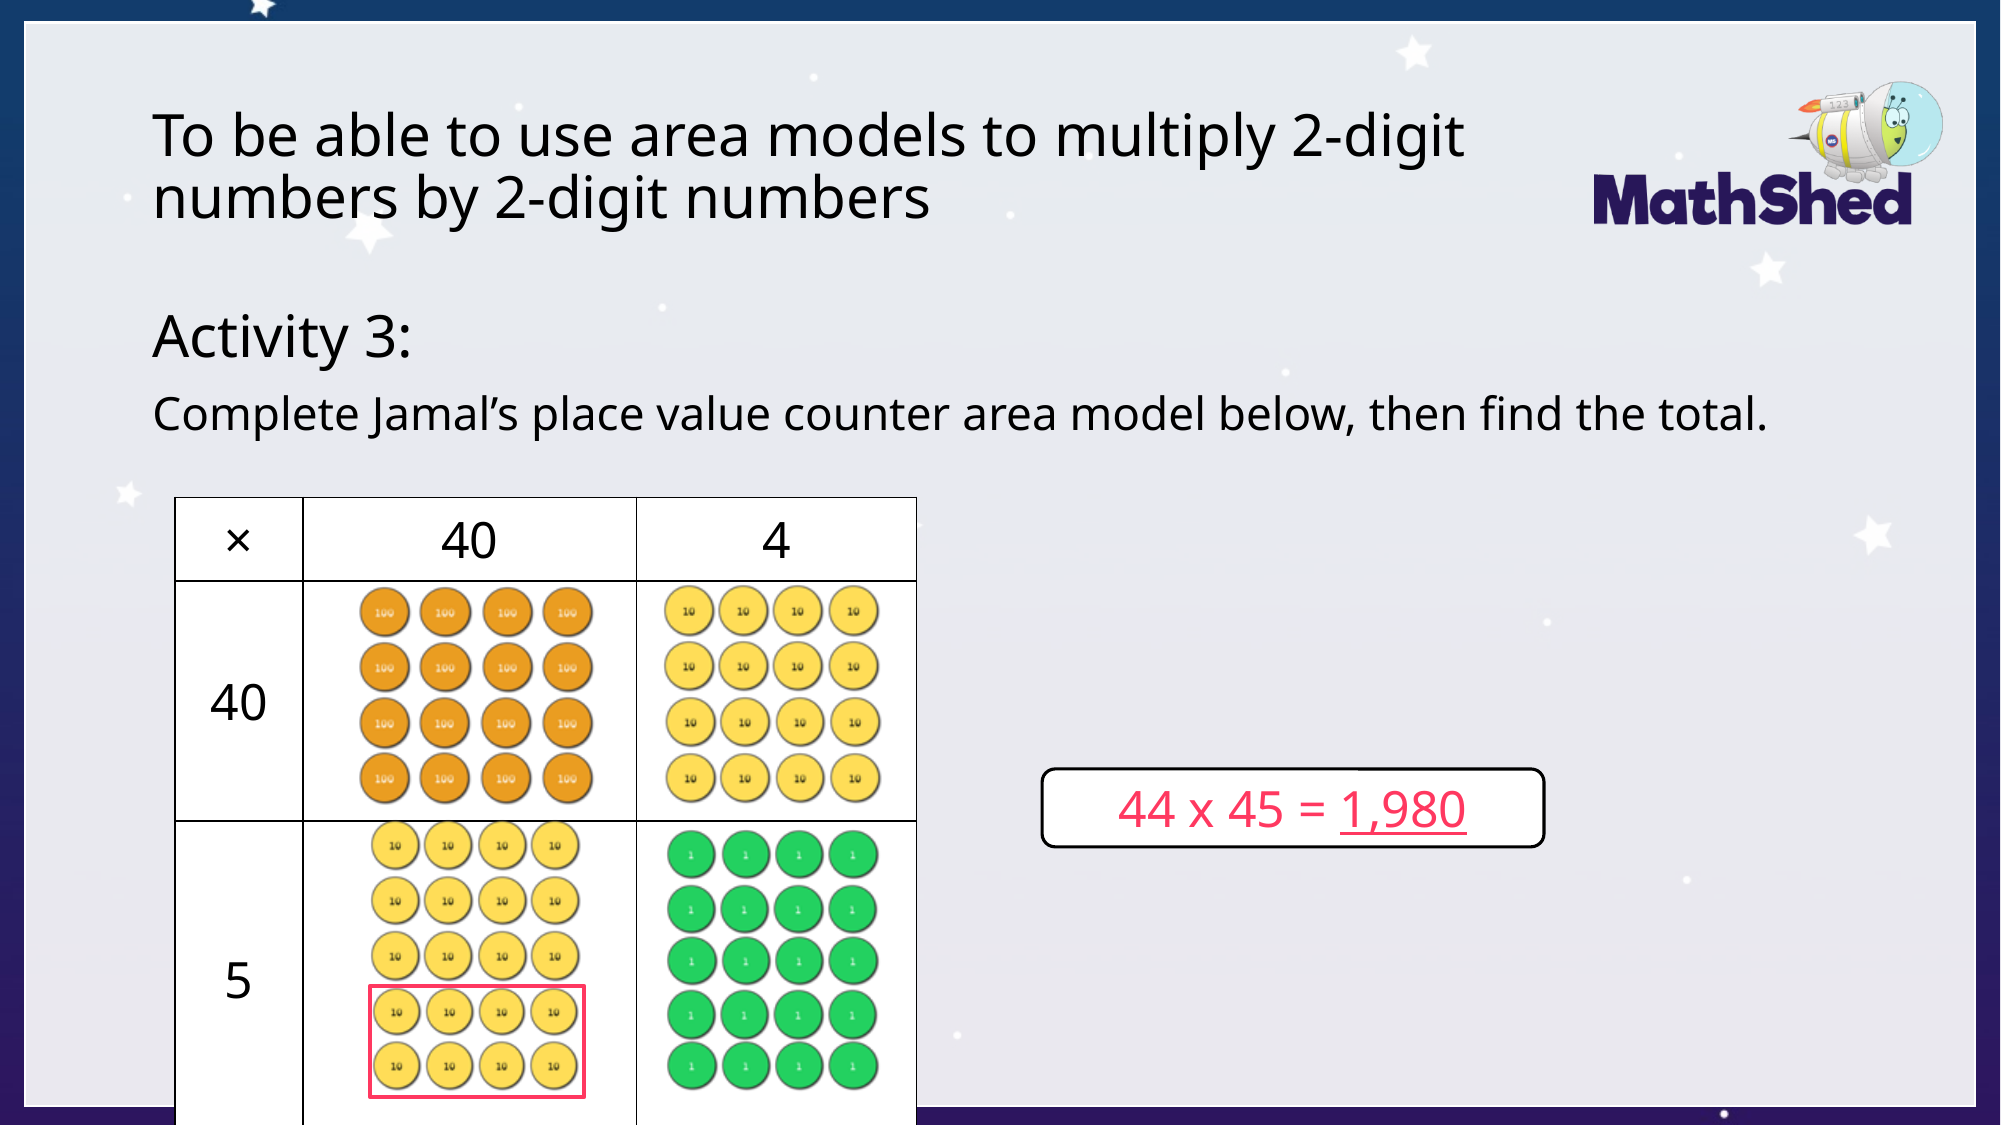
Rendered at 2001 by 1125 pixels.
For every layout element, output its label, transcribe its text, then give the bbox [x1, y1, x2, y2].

picture [358, 586, 596, 808]
title To be able to use area models to multiply 2-digit numbers by 2-digit numbers [137, 59, 1578, 278]
table_cell [637, 822, 916, 1125]
table_cell [304, 582, 636, 820]
table_cell 40 [176, 582, 302, 820]
table_header 40 [304, 498, 636, 580]
table_cell [304, 822, 636, 1125]
picture [370, 819, 585, 986]
picture [0, 0, 2001, 1125]
table_cell [637, 582, 916, 820]
list Activity 3: Complete Jamal’s place value counter area model below, then find the total. [137, 299, 1863, 1014]
text_box [1496, 387, 1648, 540]
picture [666, 829, 882, 1095]
picture [372, 987, 583, 1096]
picture [663, 584, 885, 808]
text_box 44 x 45 = 1,980 [1041, 767, 1546, 848]
table_cell 5 [176, 822, 302, 1125]
table_header × [176, 498, 302, 580]
picture [1594, 58, 1949, 225]
table_header 4 [637, 498, 916, 580]
